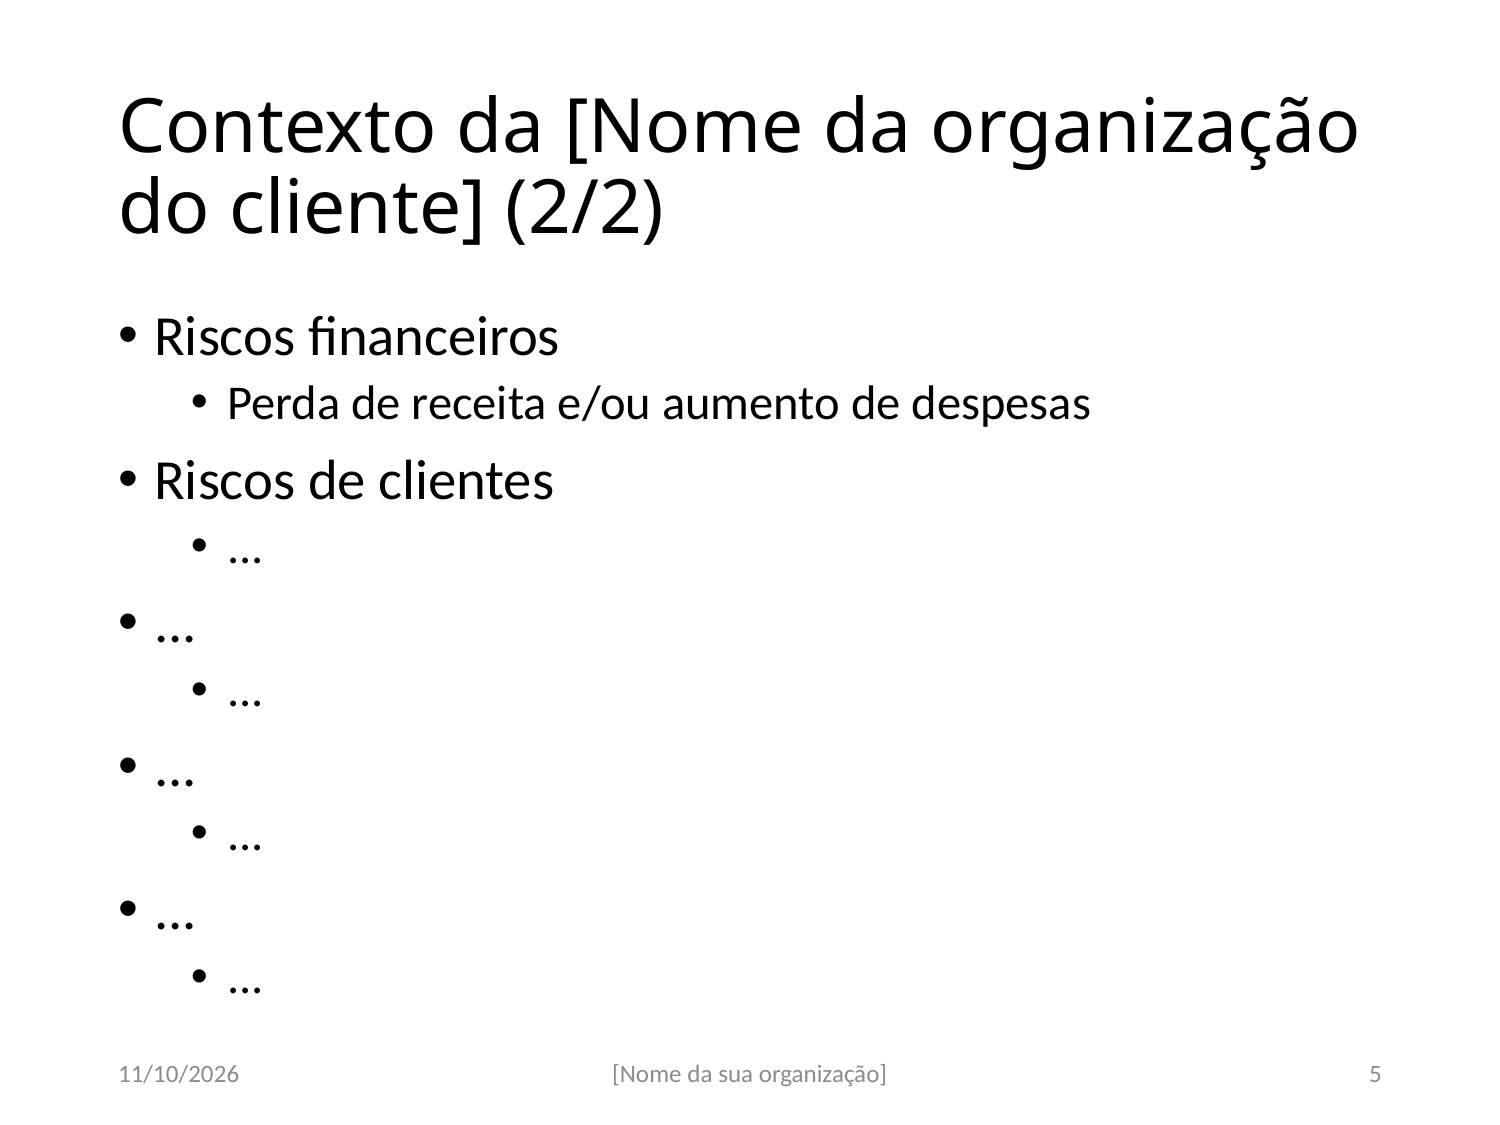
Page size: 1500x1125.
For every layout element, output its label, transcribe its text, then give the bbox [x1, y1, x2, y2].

slide_number 07-Sep-17 [103, 1042, 441, 1103]
list Riscos financeiros Perda de receita e/ou aumento de despesas Riscos de clientes ... ... ... ... ... ... ... [103, 299, 1397, 1014]
slide_number 5 [1059, 1042, 1397, 1103]
footer [Nome da sua organização] [496, 1042, 1004, 1103]
title Contexto da [Nome da organização do cliente] (2/2) [103, 59, 1397, 278]
